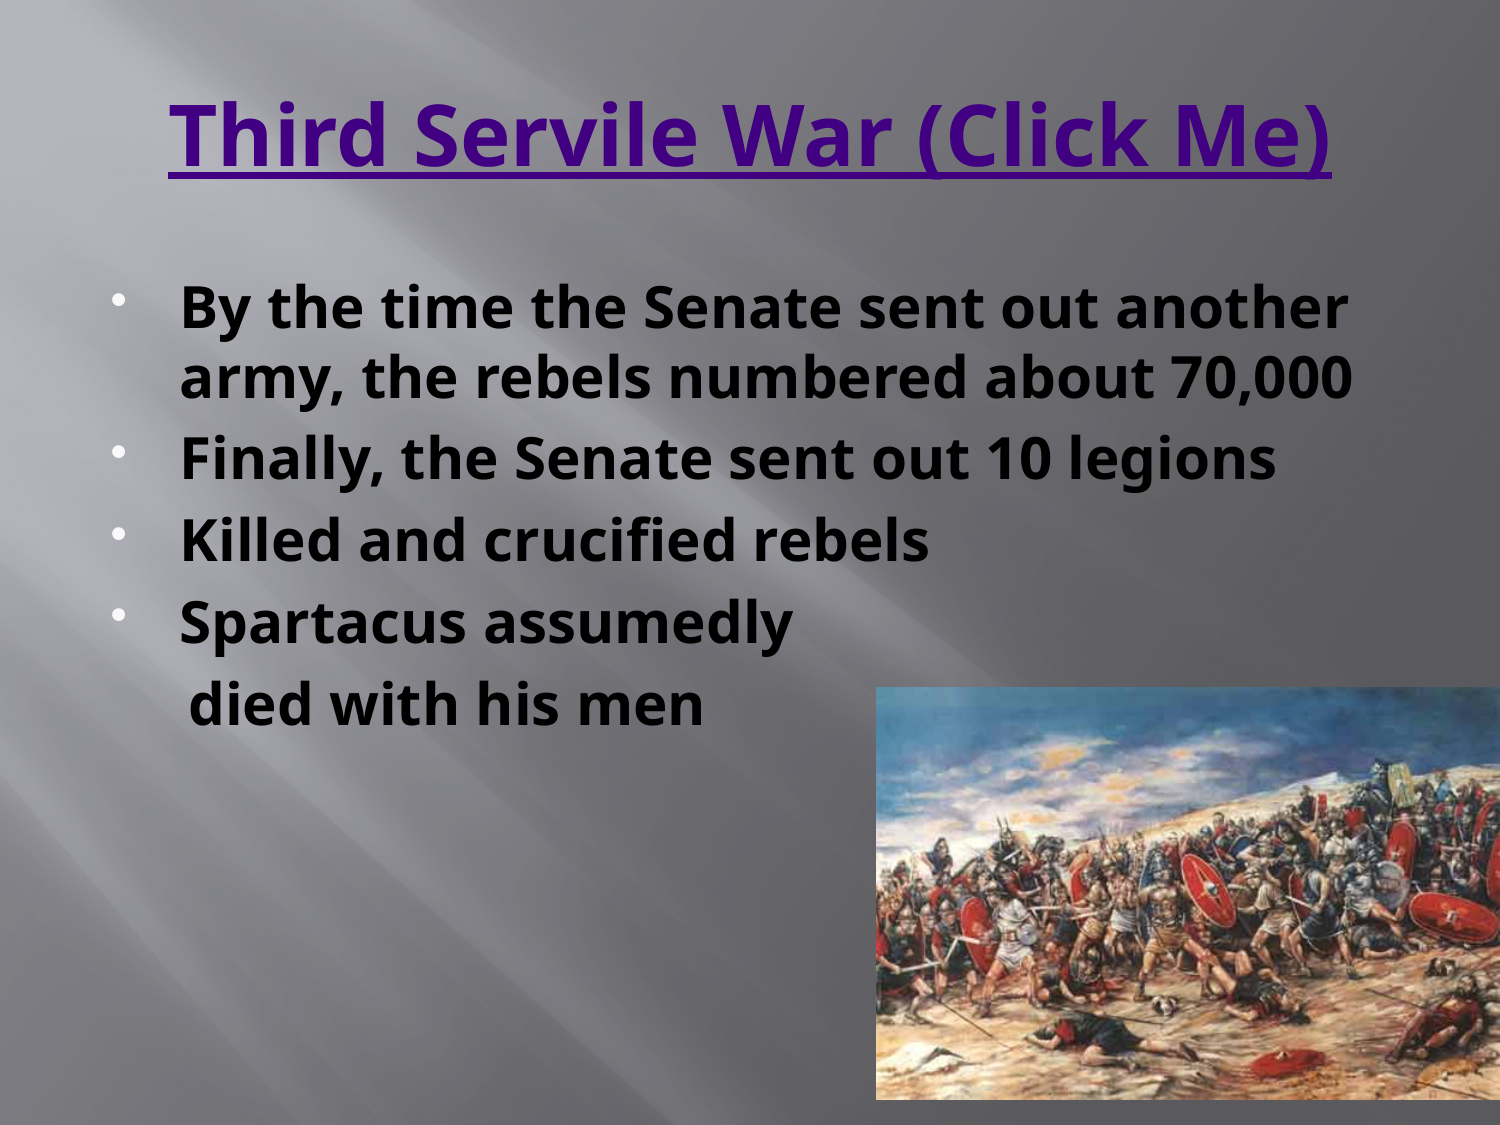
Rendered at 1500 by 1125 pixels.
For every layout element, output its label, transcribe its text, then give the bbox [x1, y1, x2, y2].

list By the time the Senate sent out another army, the rebels numbered about 70,000 Finally, the Senate sent out 10 legions Killed and crucified rebels Spartacus assumedly died with his men [75, 262, 1425, 1035]
picture [876, 687, 1500, 1101]
title Third Servile War (Click Me) [75, 45, 1425, 233]
